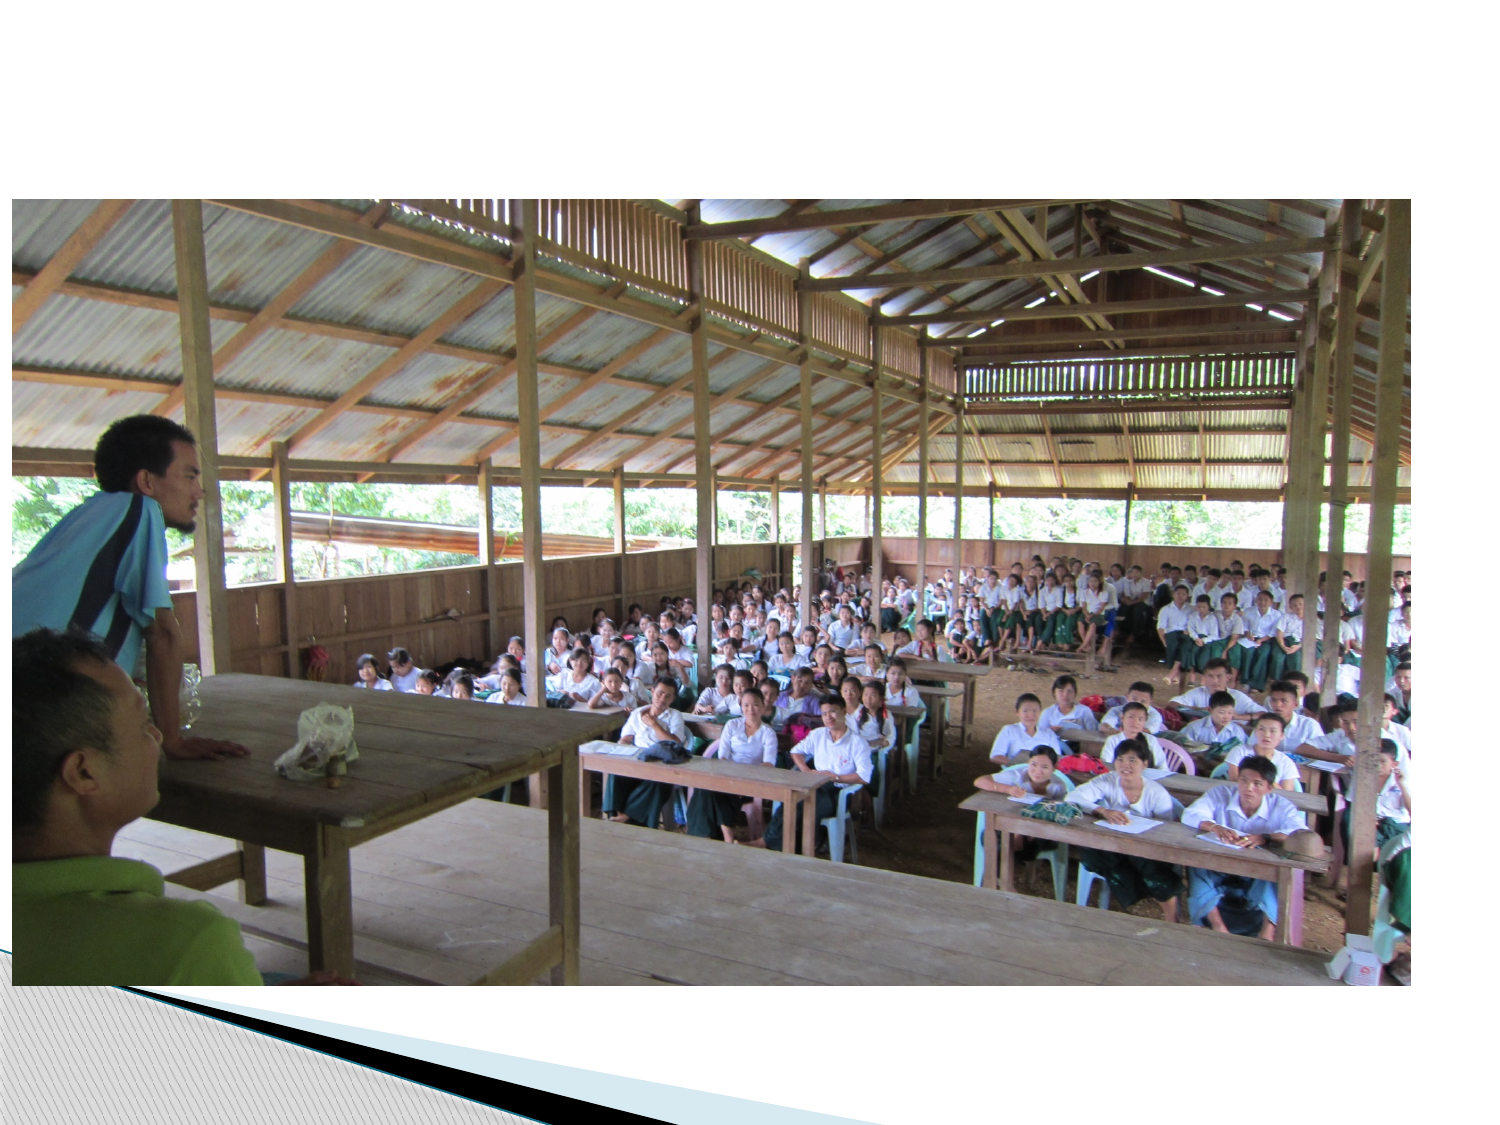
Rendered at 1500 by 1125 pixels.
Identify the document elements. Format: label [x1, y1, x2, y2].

list [12, 199, 1411, 986]
